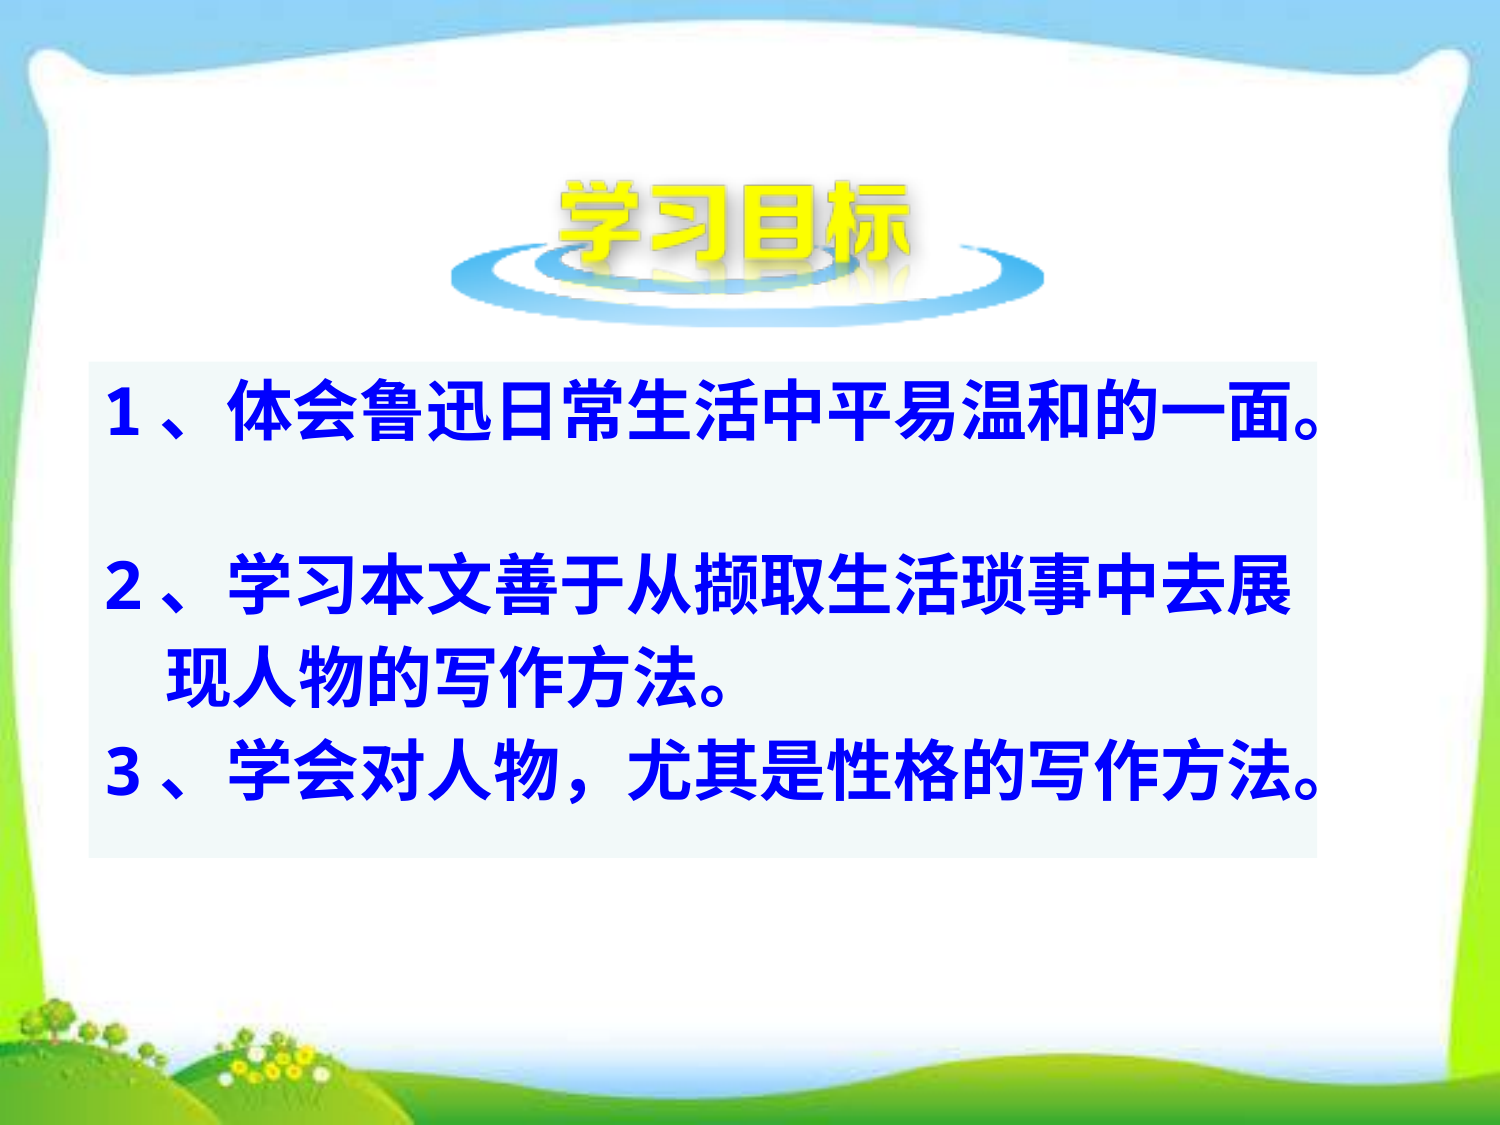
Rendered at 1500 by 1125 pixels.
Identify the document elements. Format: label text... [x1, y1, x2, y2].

list 1、体会鲁迅日常生活中平易温和的一面。 2、学习本文善于从撷取生活琐事中去展 现人物的写作方法。 3、学会对人物，尤其是性格的写作方法。 [88, 361, 1318, 858]
picture [0, 0, 1500, 1125]
